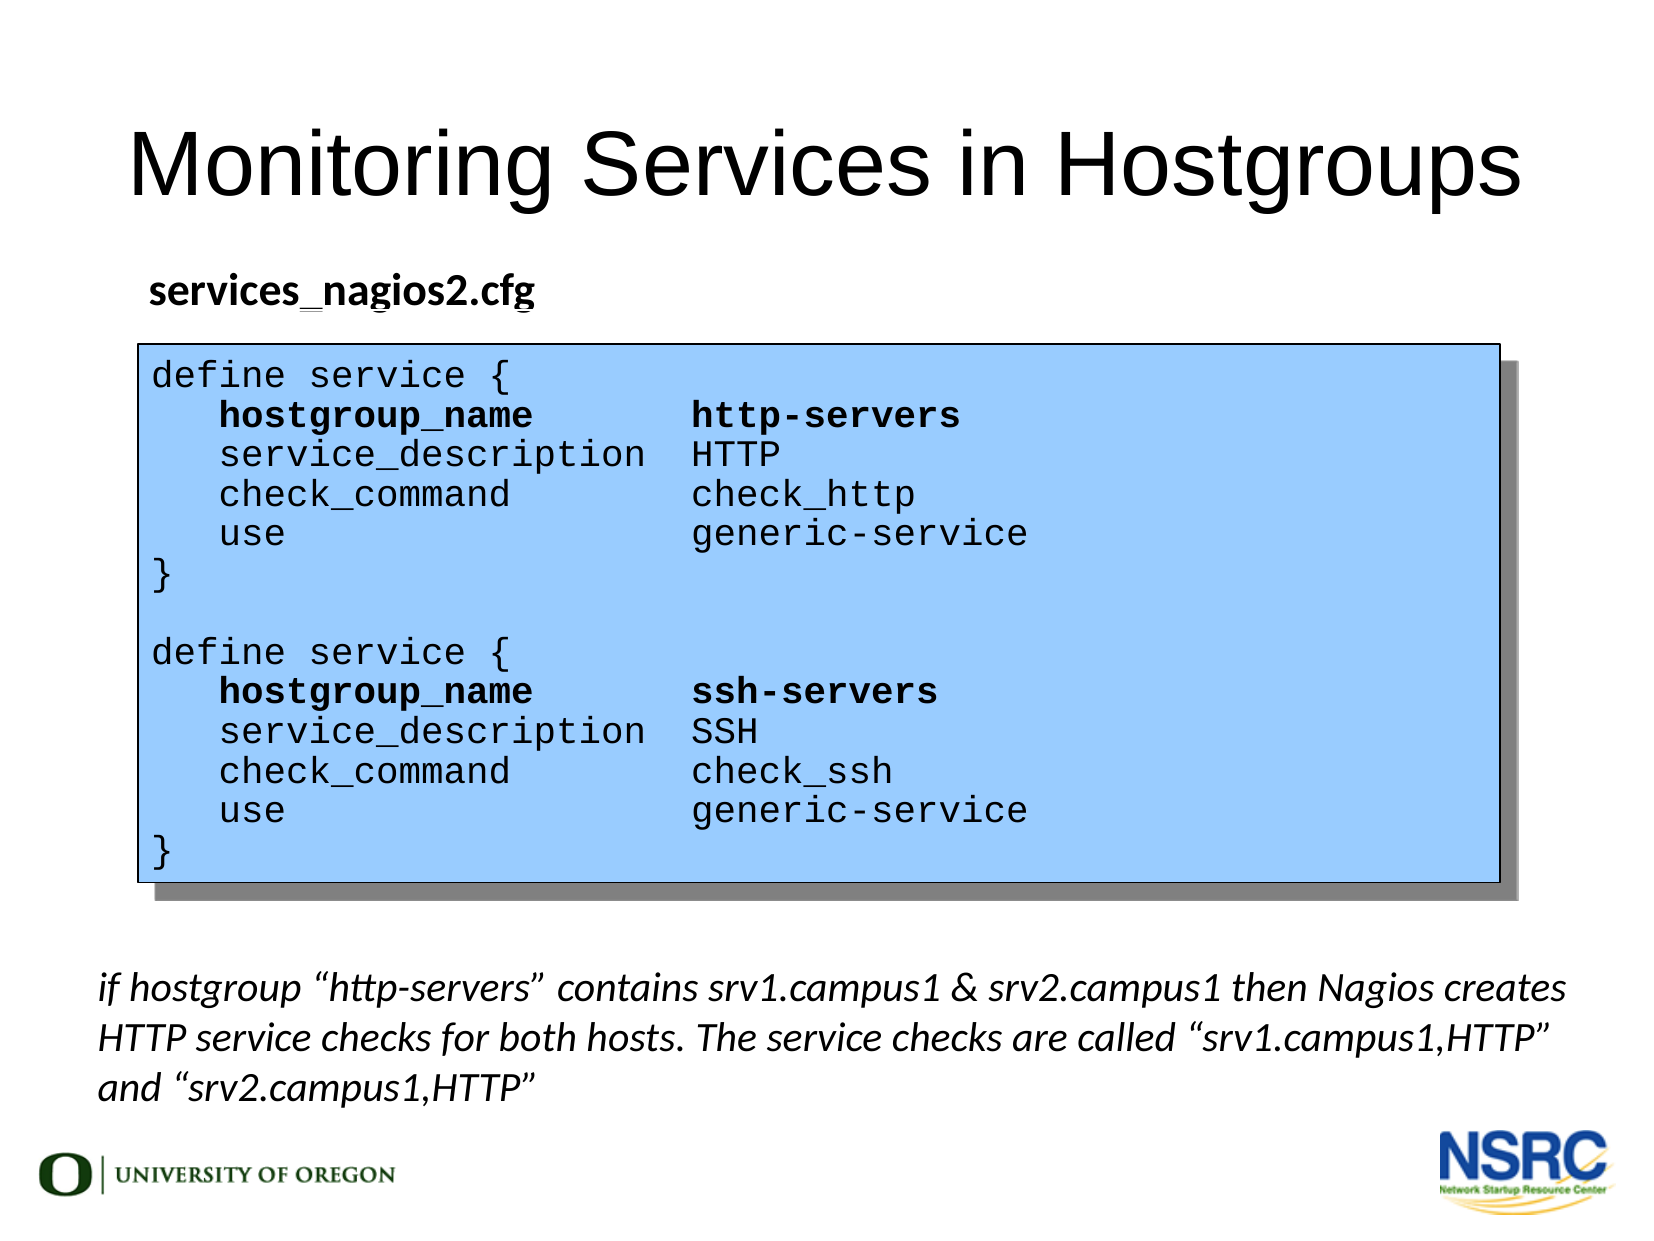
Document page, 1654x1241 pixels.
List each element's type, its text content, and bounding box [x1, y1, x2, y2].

picture [1440, 1130, 1616, 1215]
picture [37, 1151, 397, 1198]
text_box Monitoring Services in Hostgroups [82, 55, 1571, 263]
text_box define service { hostgroup_name http-servers service_description HTTP check_command check_http use generic-service } define service { hostgroup_name ssh-servers service_description SSH check_command check_ssh use generic-service } [137, 343, 1501, 883]
text_box if hostgroup “http-servers” contains srv1.campus1 & srv2.campus1 then Nagios creates HTTP service checks for both hosts. The service checks are called “srv1.campus1,HTTP” and “srv2.campus1,HTTP” [97, 944, 1605, 1112]
text_box services_nagios2.cfg [133, 263, 586, 323]
